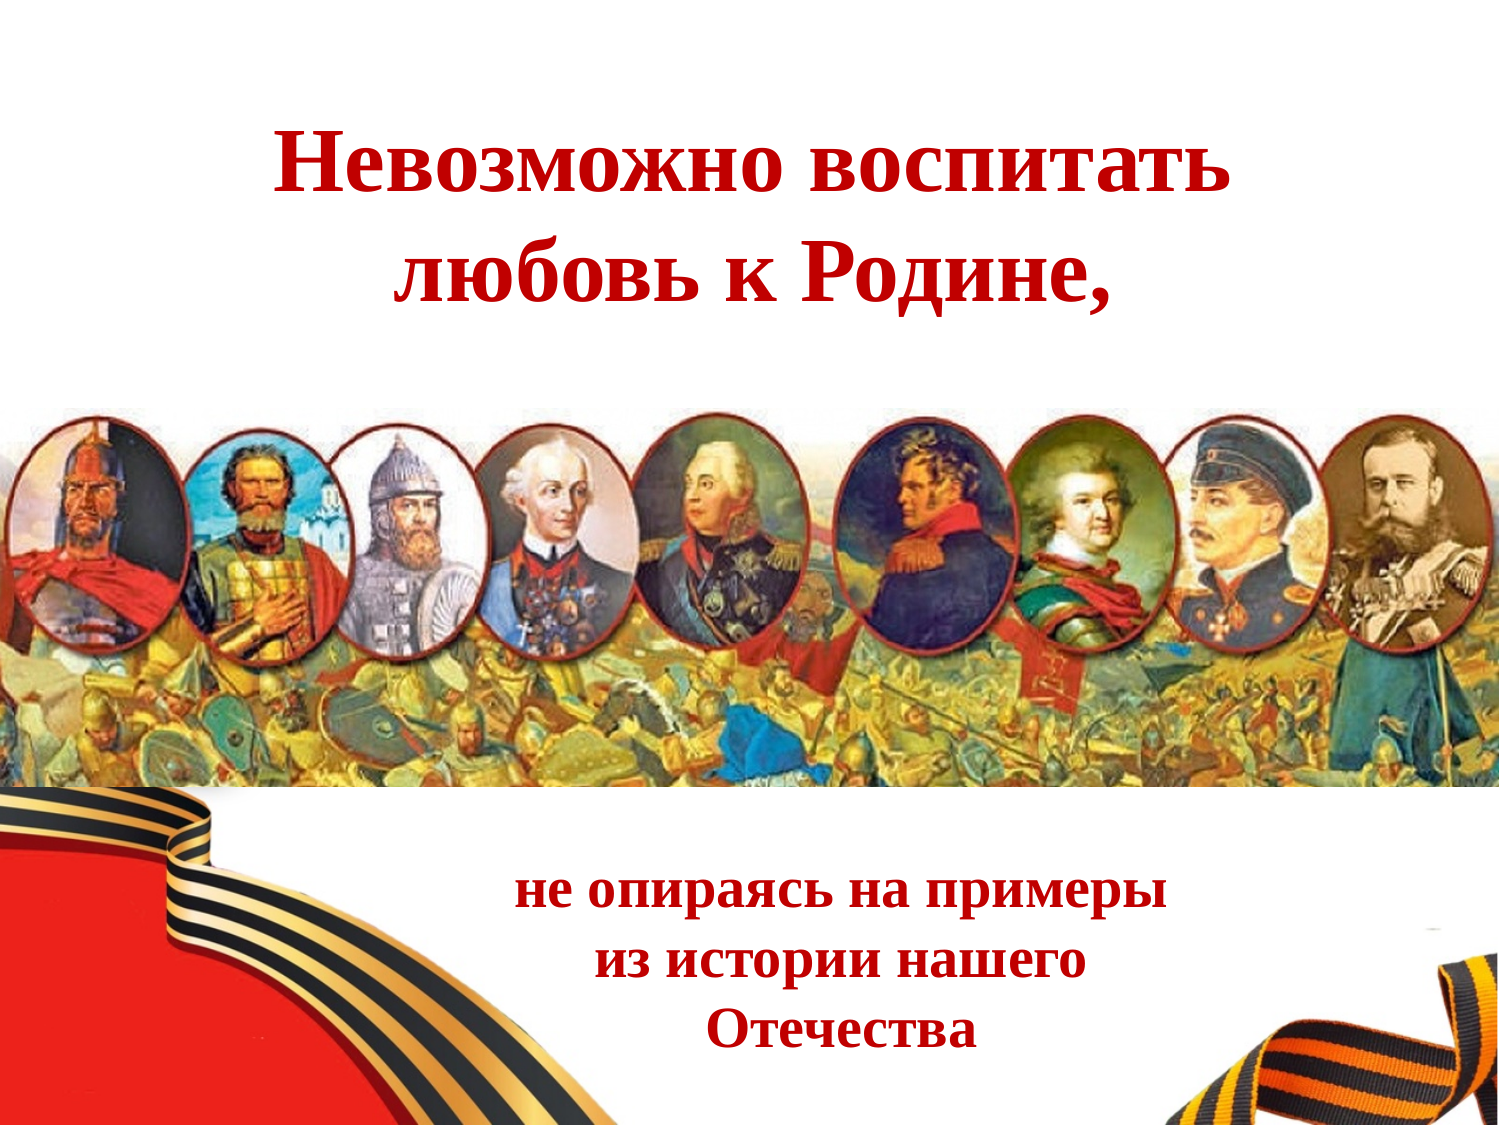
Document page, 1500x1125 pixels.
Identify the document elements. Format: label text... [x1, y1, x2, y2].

text_box Невозможно воспитать любовь к Родине, [258, 92, 1272, 328]
picture [0, 408, 1499, 1125]
